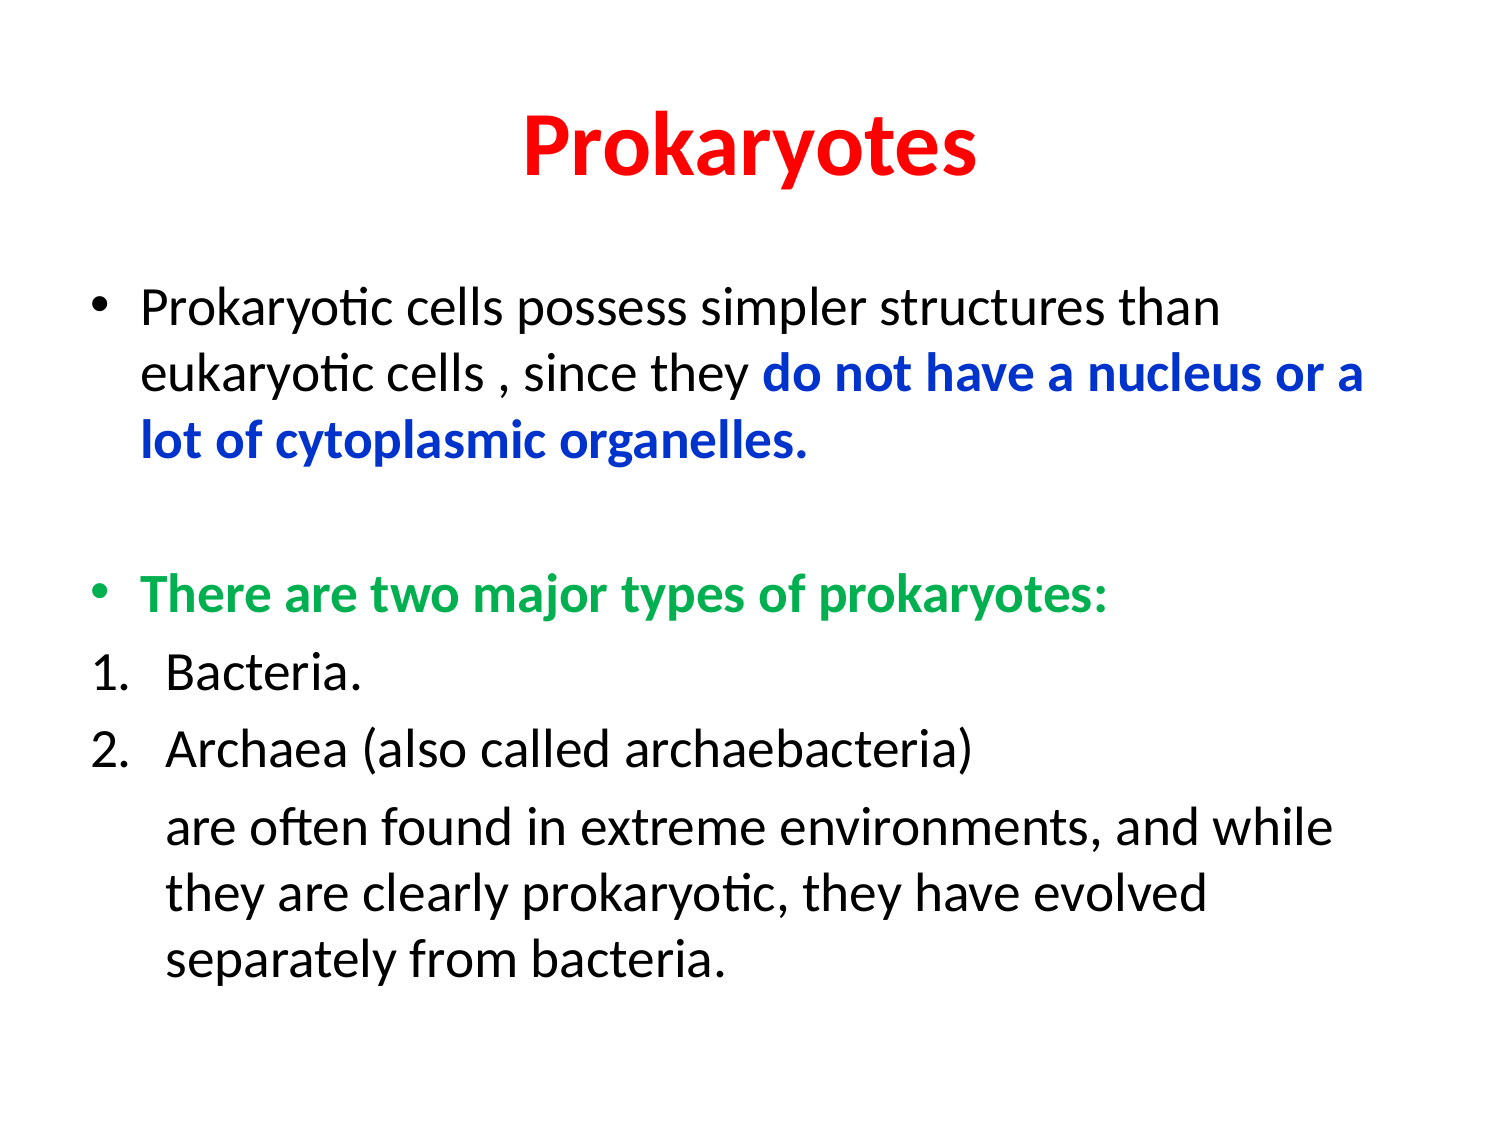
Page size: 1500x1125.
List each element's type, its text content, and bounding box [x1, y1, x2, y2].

title Prokaryotes [75, 45, 1425, 233]
list Prokaryotic cells possess simpler structures than eukaryotic cells , since they do not have a nucleus or a lot of cytoplasmic organelles. There are two major types of prokaryotes: Bacteria. Archaea (also called archaebacteria) are often found in extreme environments, and while they are clearly prokaryotic, they have evolved separately from bacteria. [75, 262, 1425, 1005]
